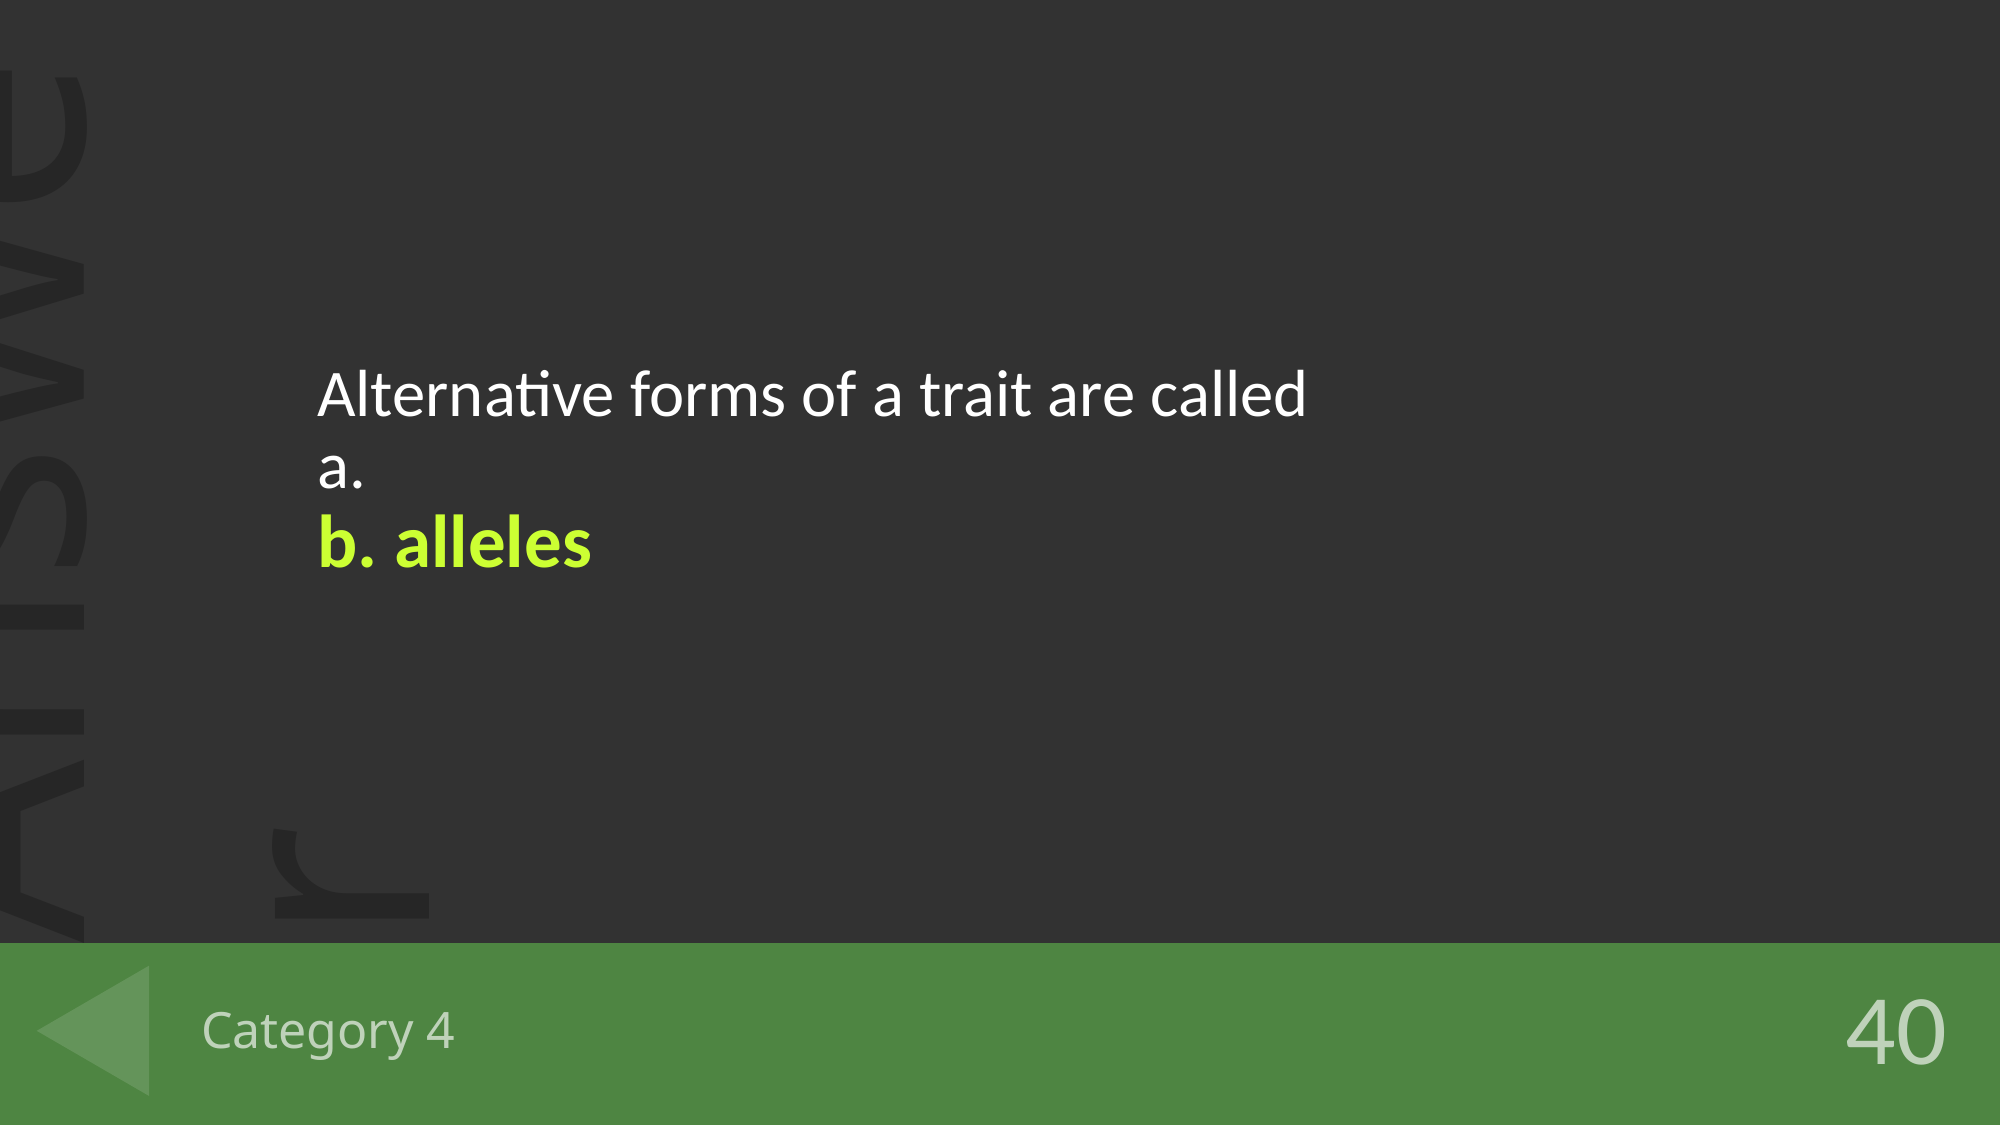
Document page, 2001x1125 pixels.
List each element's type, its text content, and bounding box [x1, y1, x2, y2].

list 40 [1494, 967, 1963, 1097]
title Category 4 [185, 967, 1494, 1097]
list Alternative forms of a trait are called a. b. alleles [302, 307, 1760, 636]
